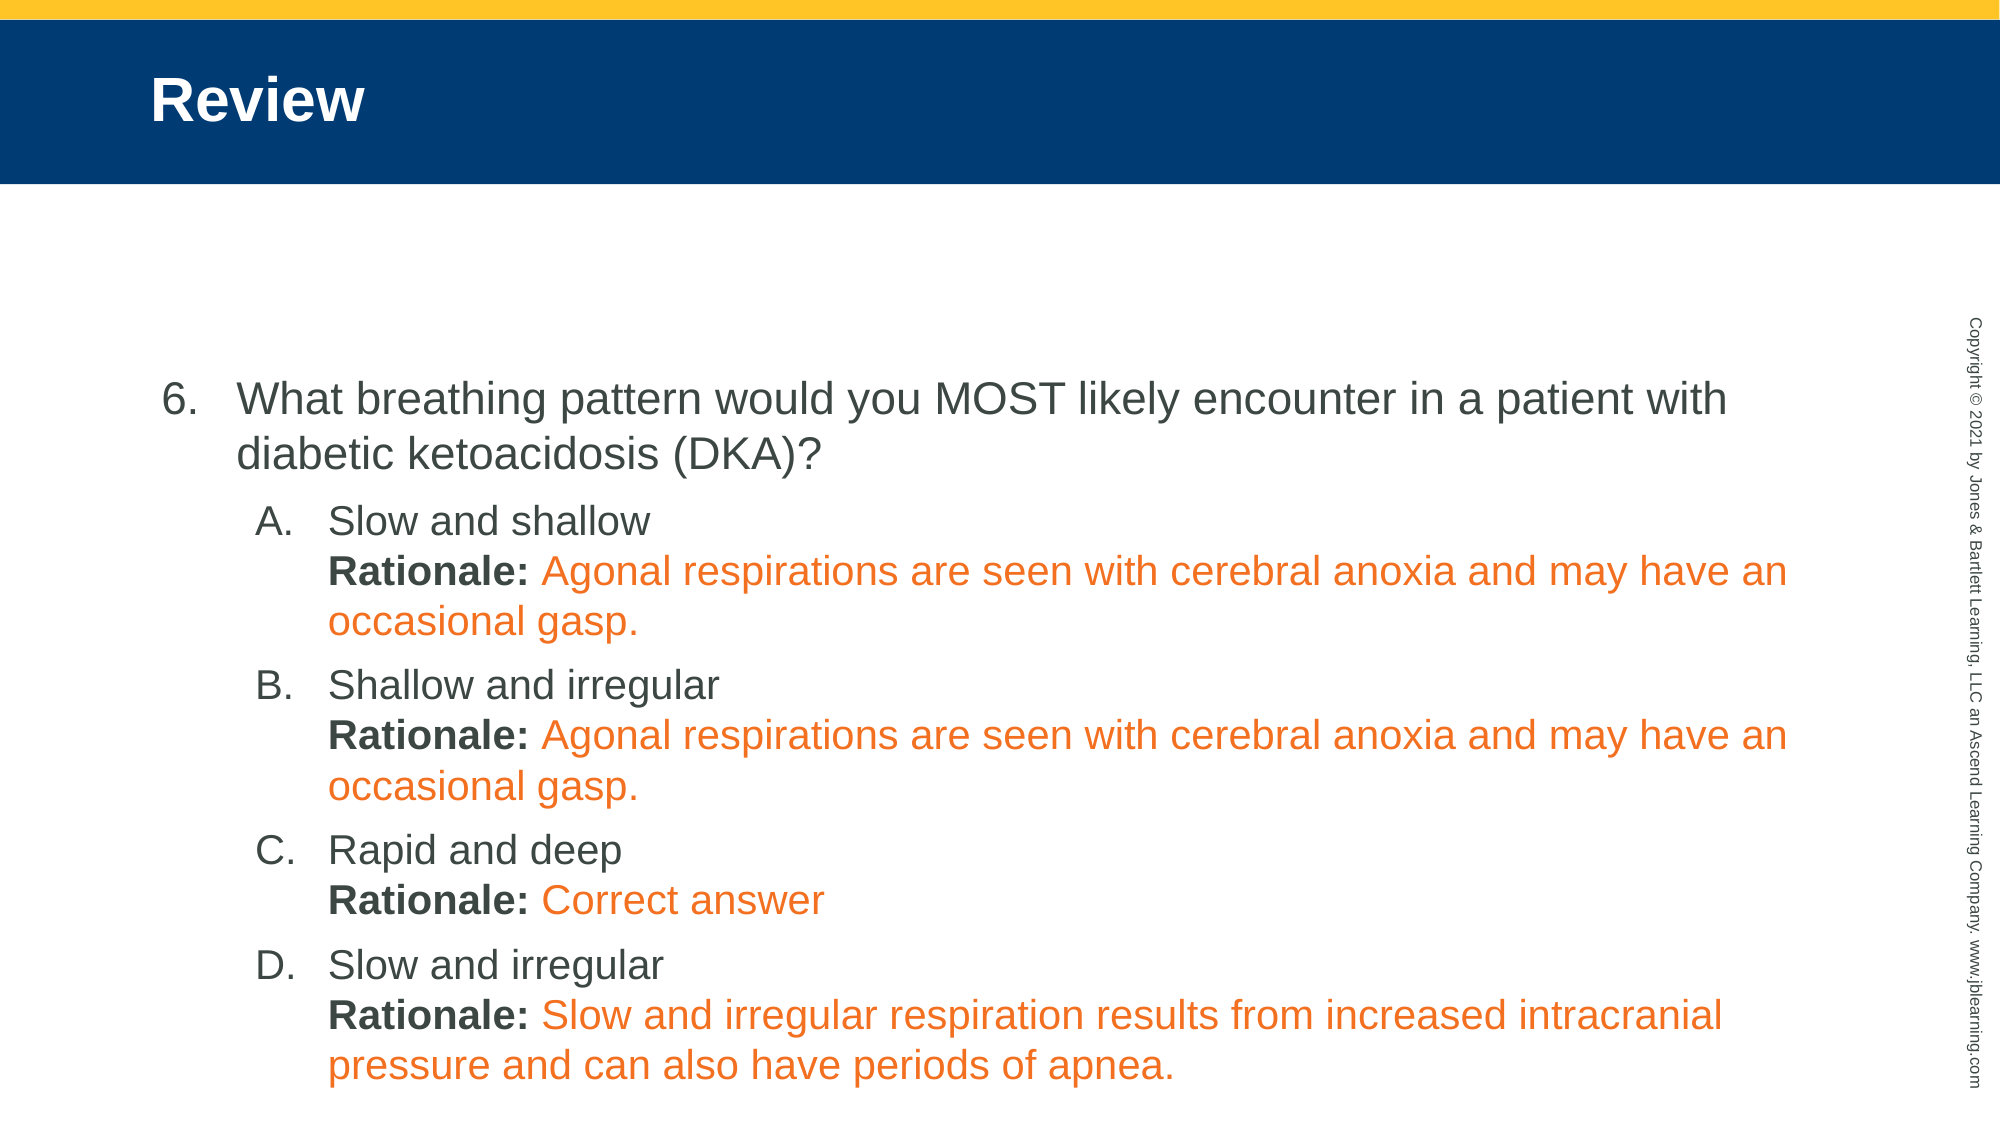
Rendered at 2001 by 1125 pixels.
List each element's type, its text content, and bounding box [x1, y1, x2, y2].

title Review [0, 19, 2000, 185]
list What breathing pattern would you MOST likely encounter in a patient with diabetic ketoacidosis (DKA)? Slow and shallow Rationale: Agonal respirations are seen with cerebral anoxia and may have an occasional gasp. Shallow and irregular Rationale: Agonal respirations are seen with cerebral anoxia and may have an occasional gasp. Rapid and deep Rationale: Correct answer Slow and irregular Rationale: Slow and irregular respiration results from increased intracranial pressure and can also have periods of apnea. [146, 361, 1859, 1016]
